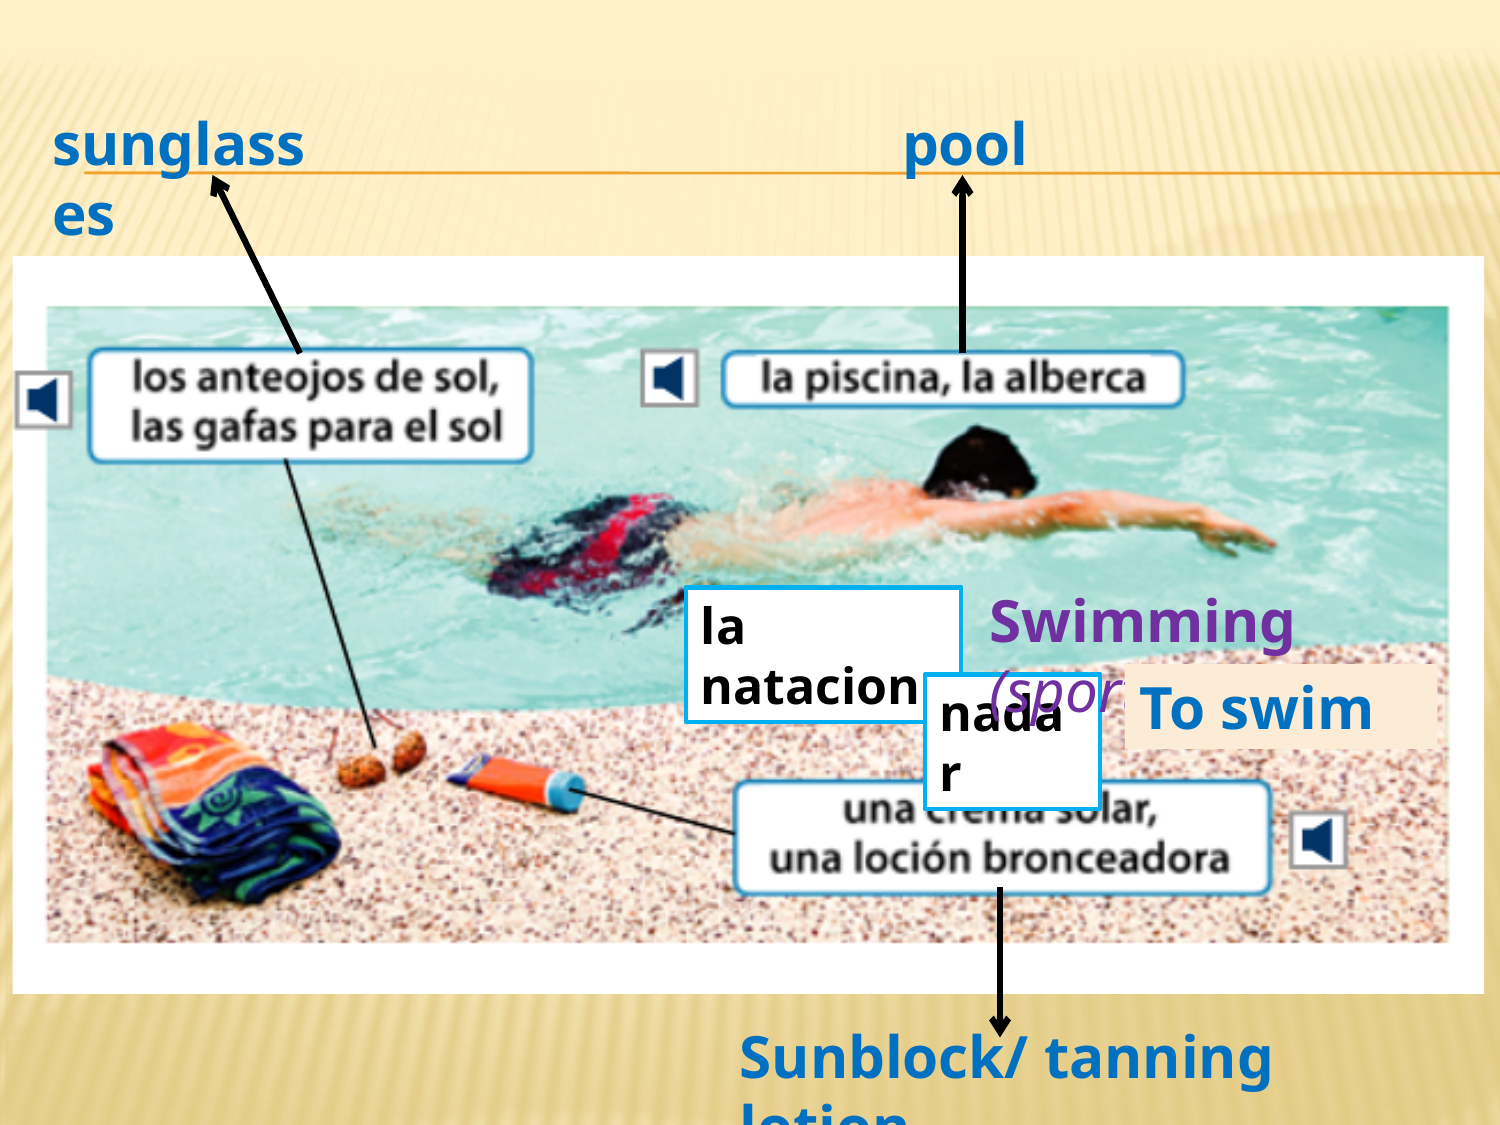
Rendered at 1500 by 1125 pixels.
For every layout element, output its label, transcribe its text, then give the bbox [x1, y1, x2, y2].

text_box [212, 174, 301, 354]
text_box pool [887, 99, 1200, 185]
text_box sunglasses [37, 99, 350, 254]
picture [12, 256, 1485, 995]
text_box Sunblock/ tanning lotion [724, 1012, 1391, 1125]
